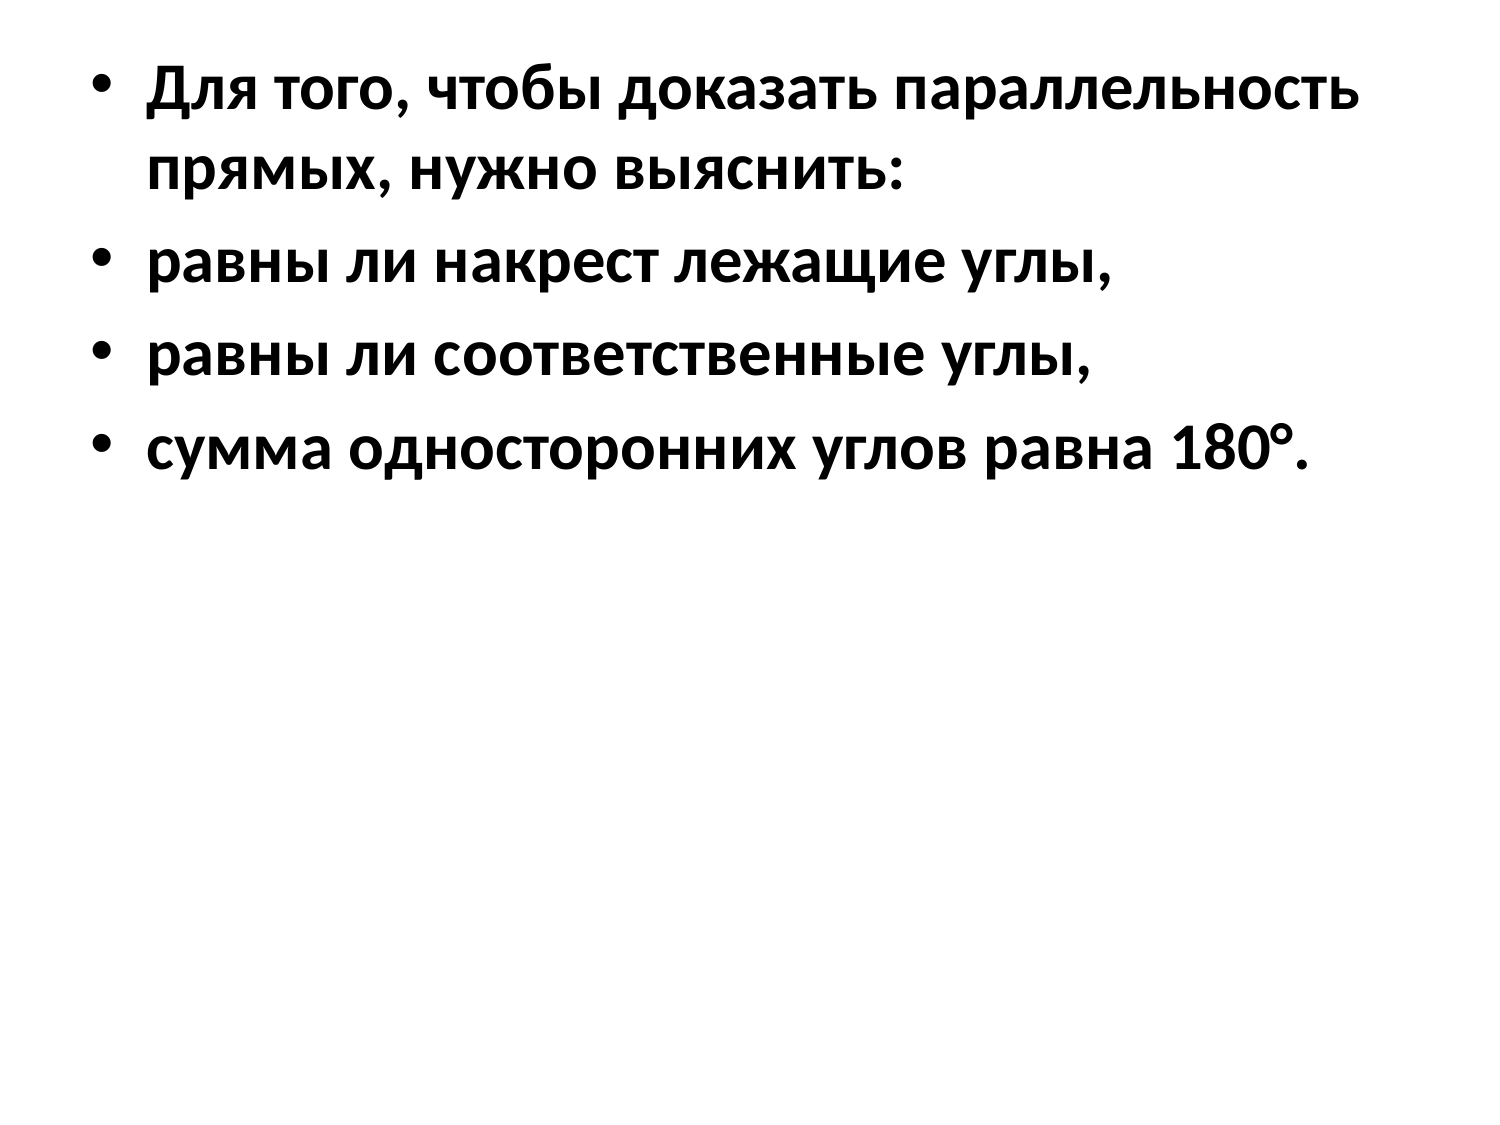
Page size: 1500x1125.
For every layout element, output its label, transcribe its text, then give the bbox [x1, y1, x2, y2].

list Для того, чтобы доказать параллельность прямых, нужно выяснить: равны ли накрест лежащие углы, равны ли соответственные углы, сумма односторонних углов равна 180°. [75, 35, 1425, 1005]
